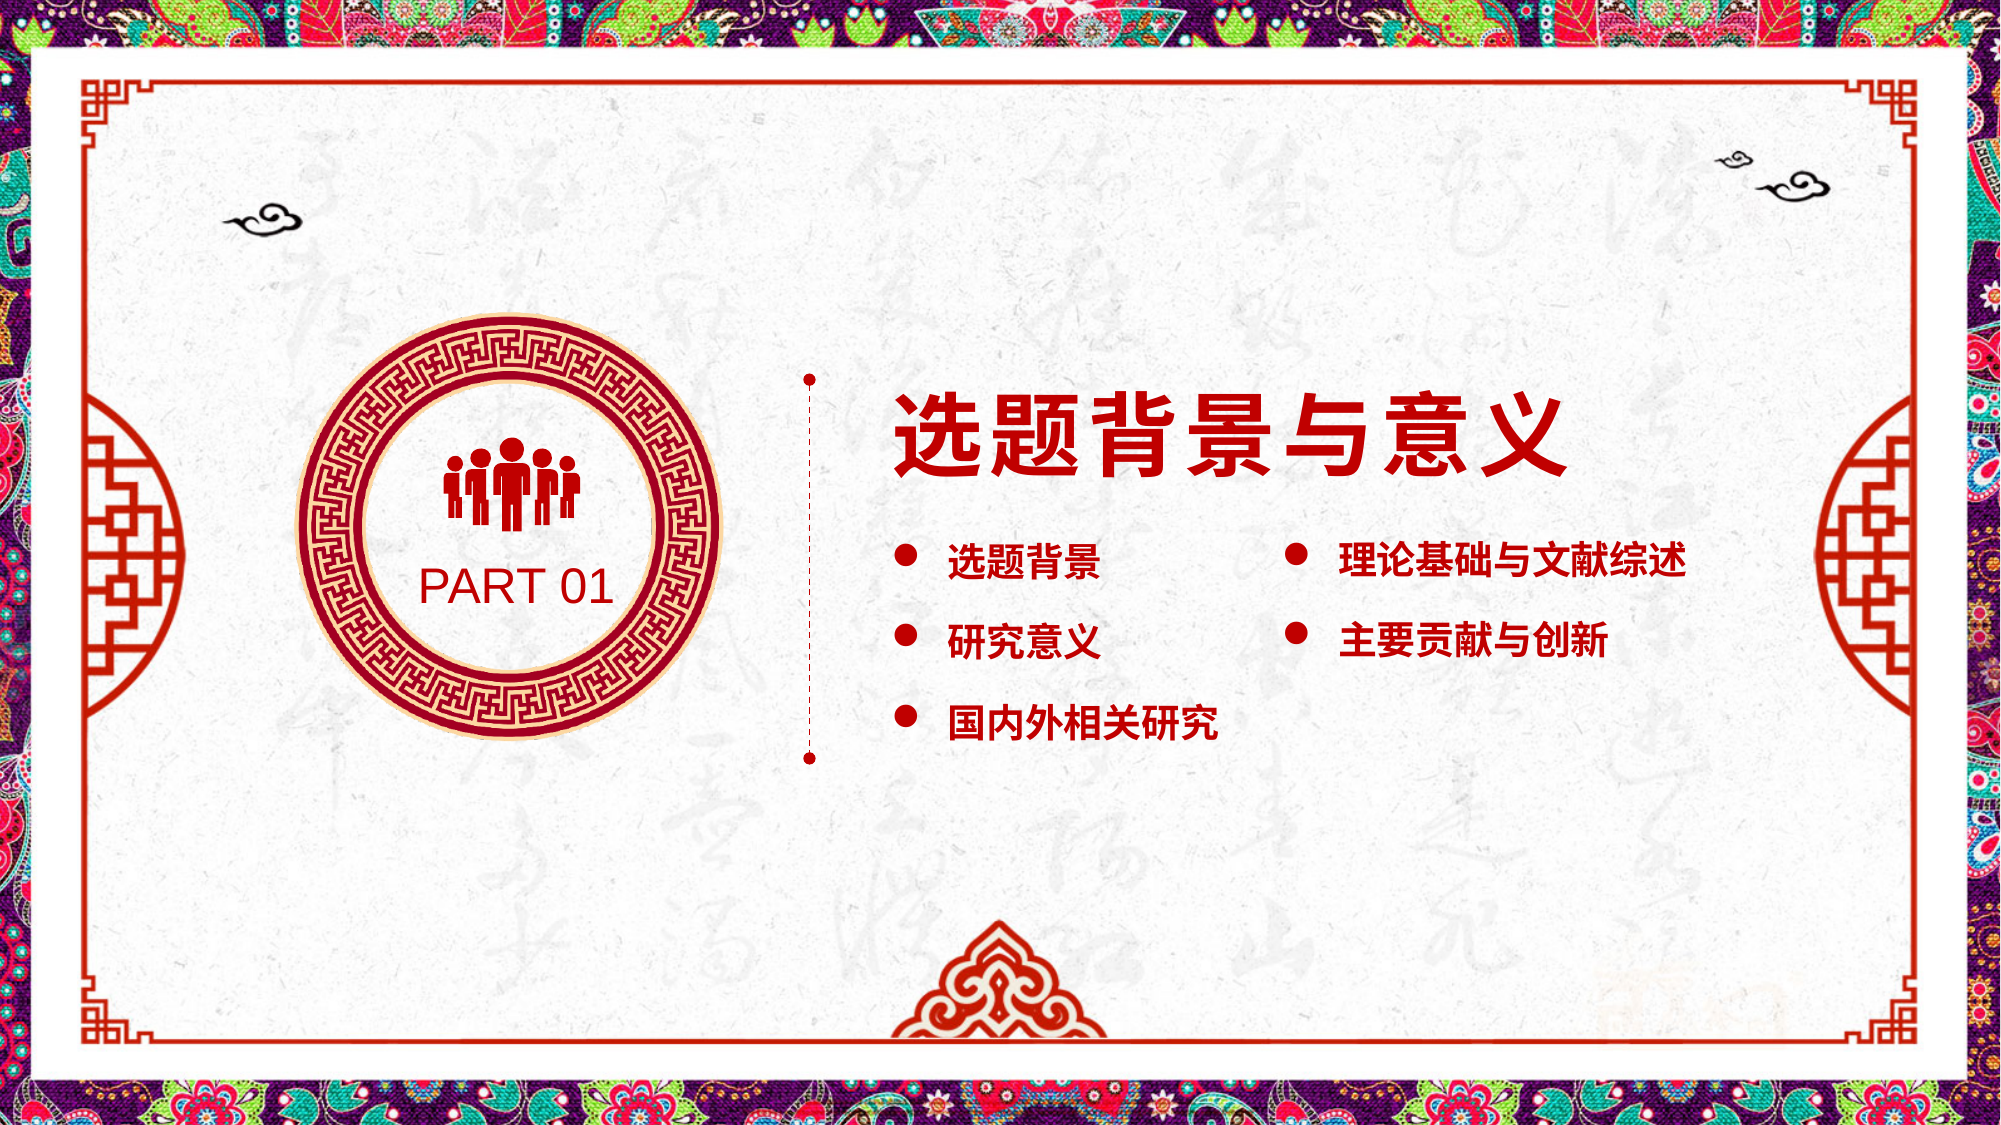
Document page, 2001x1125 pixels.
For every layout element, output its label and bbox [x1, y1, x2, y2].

text_box [809, 377, 1726, 759]
picture [0, 0, 2001, 1125]
